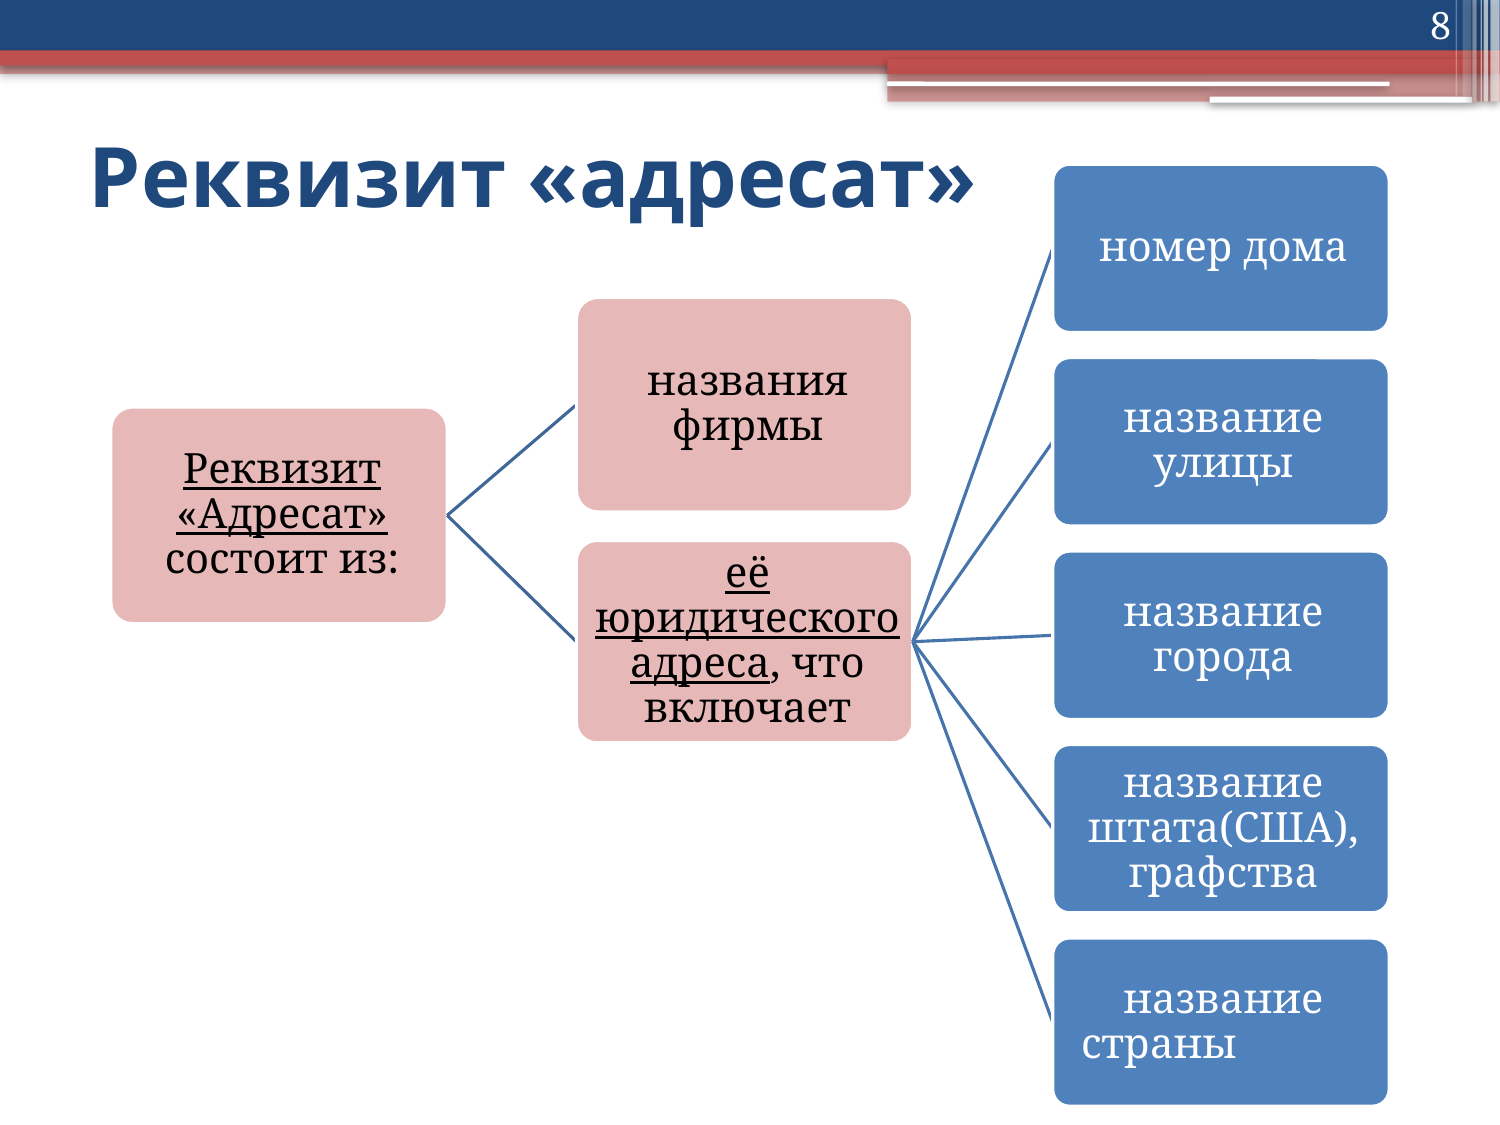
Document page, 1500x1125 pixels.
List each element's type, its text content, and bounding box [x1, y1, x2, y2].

text_box Реквизит «адресат» [58, 117, 1008, 232]
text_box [70, 163, 1430, 1107]
slide_number 8 [1341, 0, 1466, 61]
